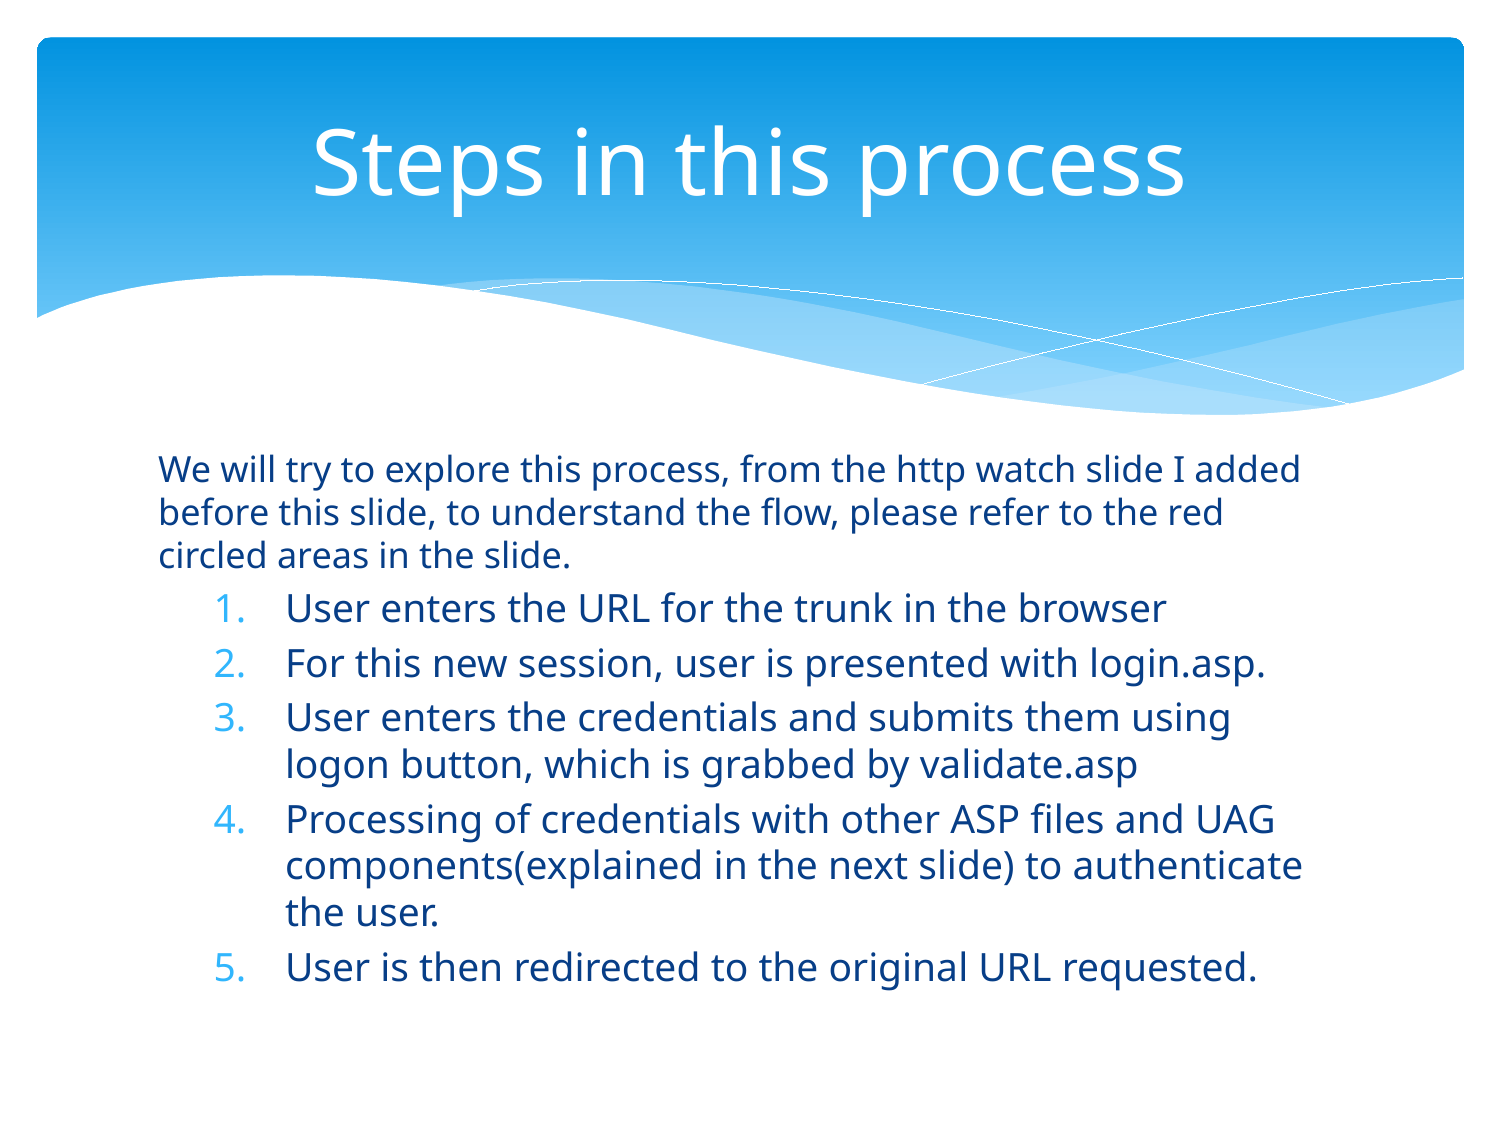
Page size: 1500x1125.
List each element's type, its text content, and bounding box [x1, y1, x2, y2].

list We will try to explore this process, from the http watch slide I added before this slide, to understand the flow, please refer to the red circled areas in the slide. User enters the URL for the trunk in the browser For this new session, user is presented with login.asp. User enters the credentials and submits them using logon button, which is grabbed by validate.asp Processing of credentials with other ASP files and UAG components(explained in the next slide) to authenticate the user. User is then redirected to the original URL requested. [143, 438, 1359, 1005]
title Steps in this process [75, 55, 1425, 261]
